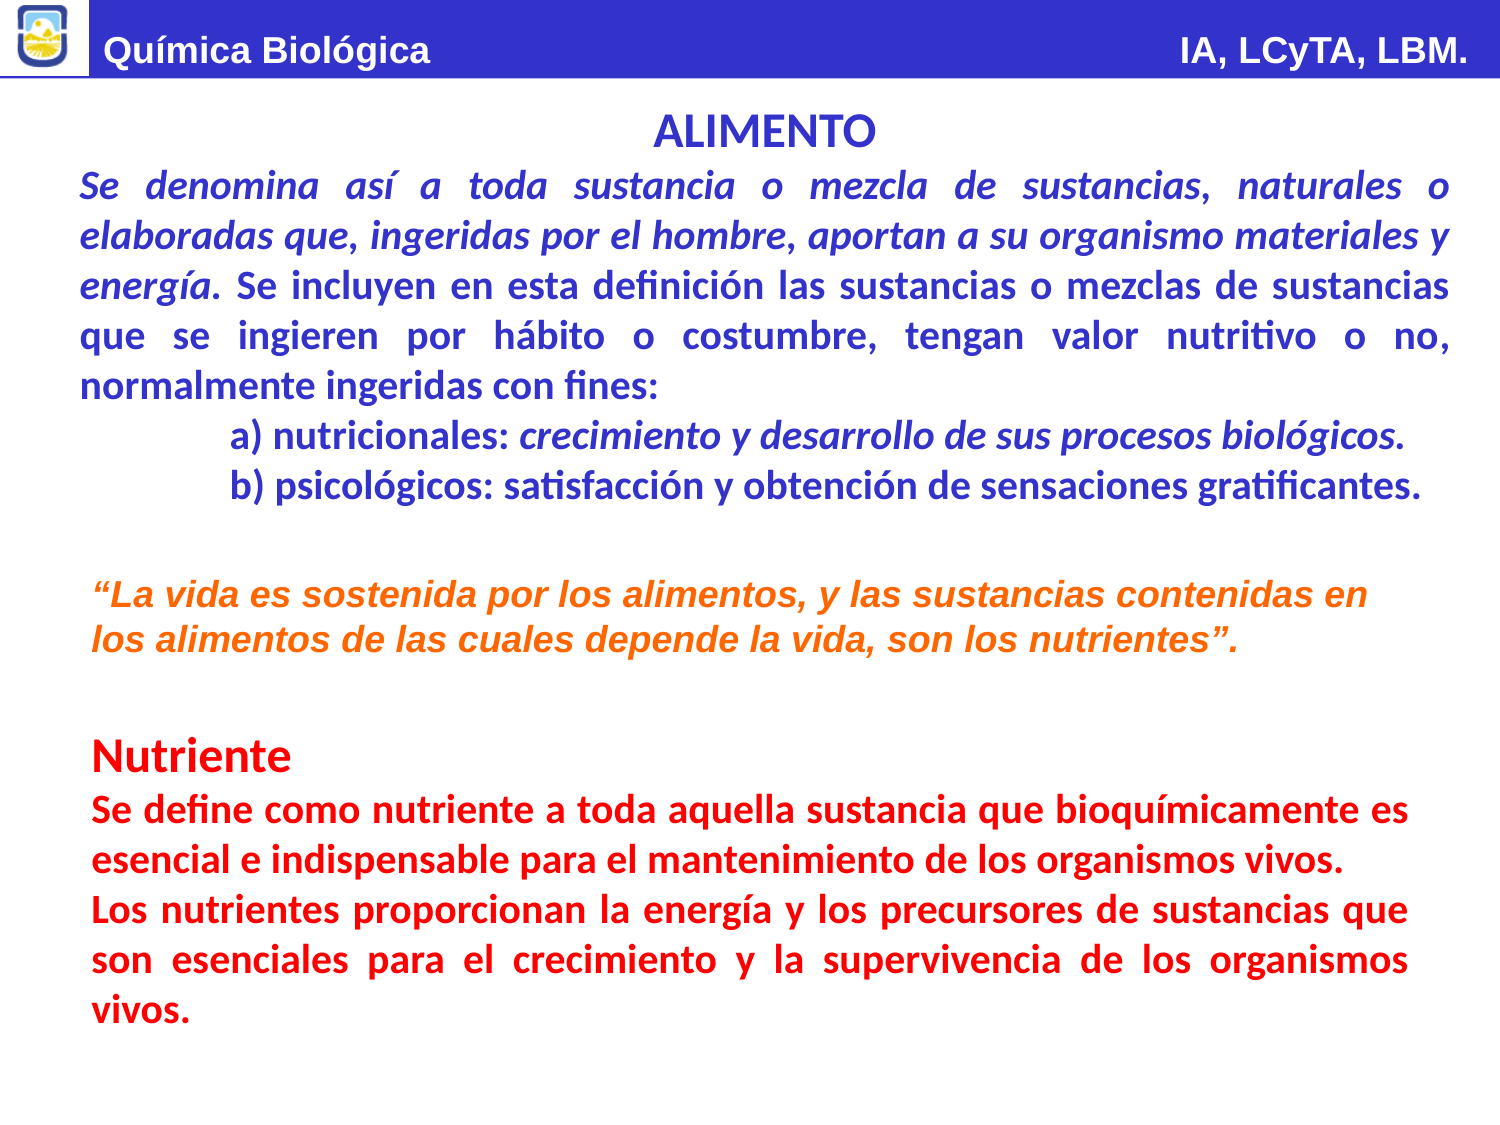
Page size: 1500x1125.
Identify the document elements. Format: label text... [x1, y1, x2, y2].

text_box Nutriente Se define como nutriente a toda aquella sustancia que bioquímicamente es esencial e indispensable para el mantenimiento de los organismos vivos. Los nutrientes proporcionan la energía y los precursores de sustancias que son esenciales para el crecimiento y la supervivencia de los organismos vivos. [76, 714, 1425, 1040]
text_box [0, 0, 1500, 83]
text_box ALIMENTO Se denomina así a toda sustancia o mezcla de sustancias, naturales o elaboradas que, ingeridas por el hombre, aportan a su organismo materiales y energía. Se incluyen en esta definición las sustancias o mezclas de sustancias que se ingieren por hábito o costumbre, tengan valor nutritivo o no, normalmente ingeridas con fines: a) nutricionales: crecimiento y desarrollo de sus procesos biológicos. b) psicológicos: satisfacción y obtención de sensaciones gratificantes. [64, 91, 1466, 515]
text_box “La vida es sostenida por los alimentos, y las sustancias contenidas en los alimentos de las cuales depende la vida, son los nutrientes”. [76, 562, 1439, 668]
